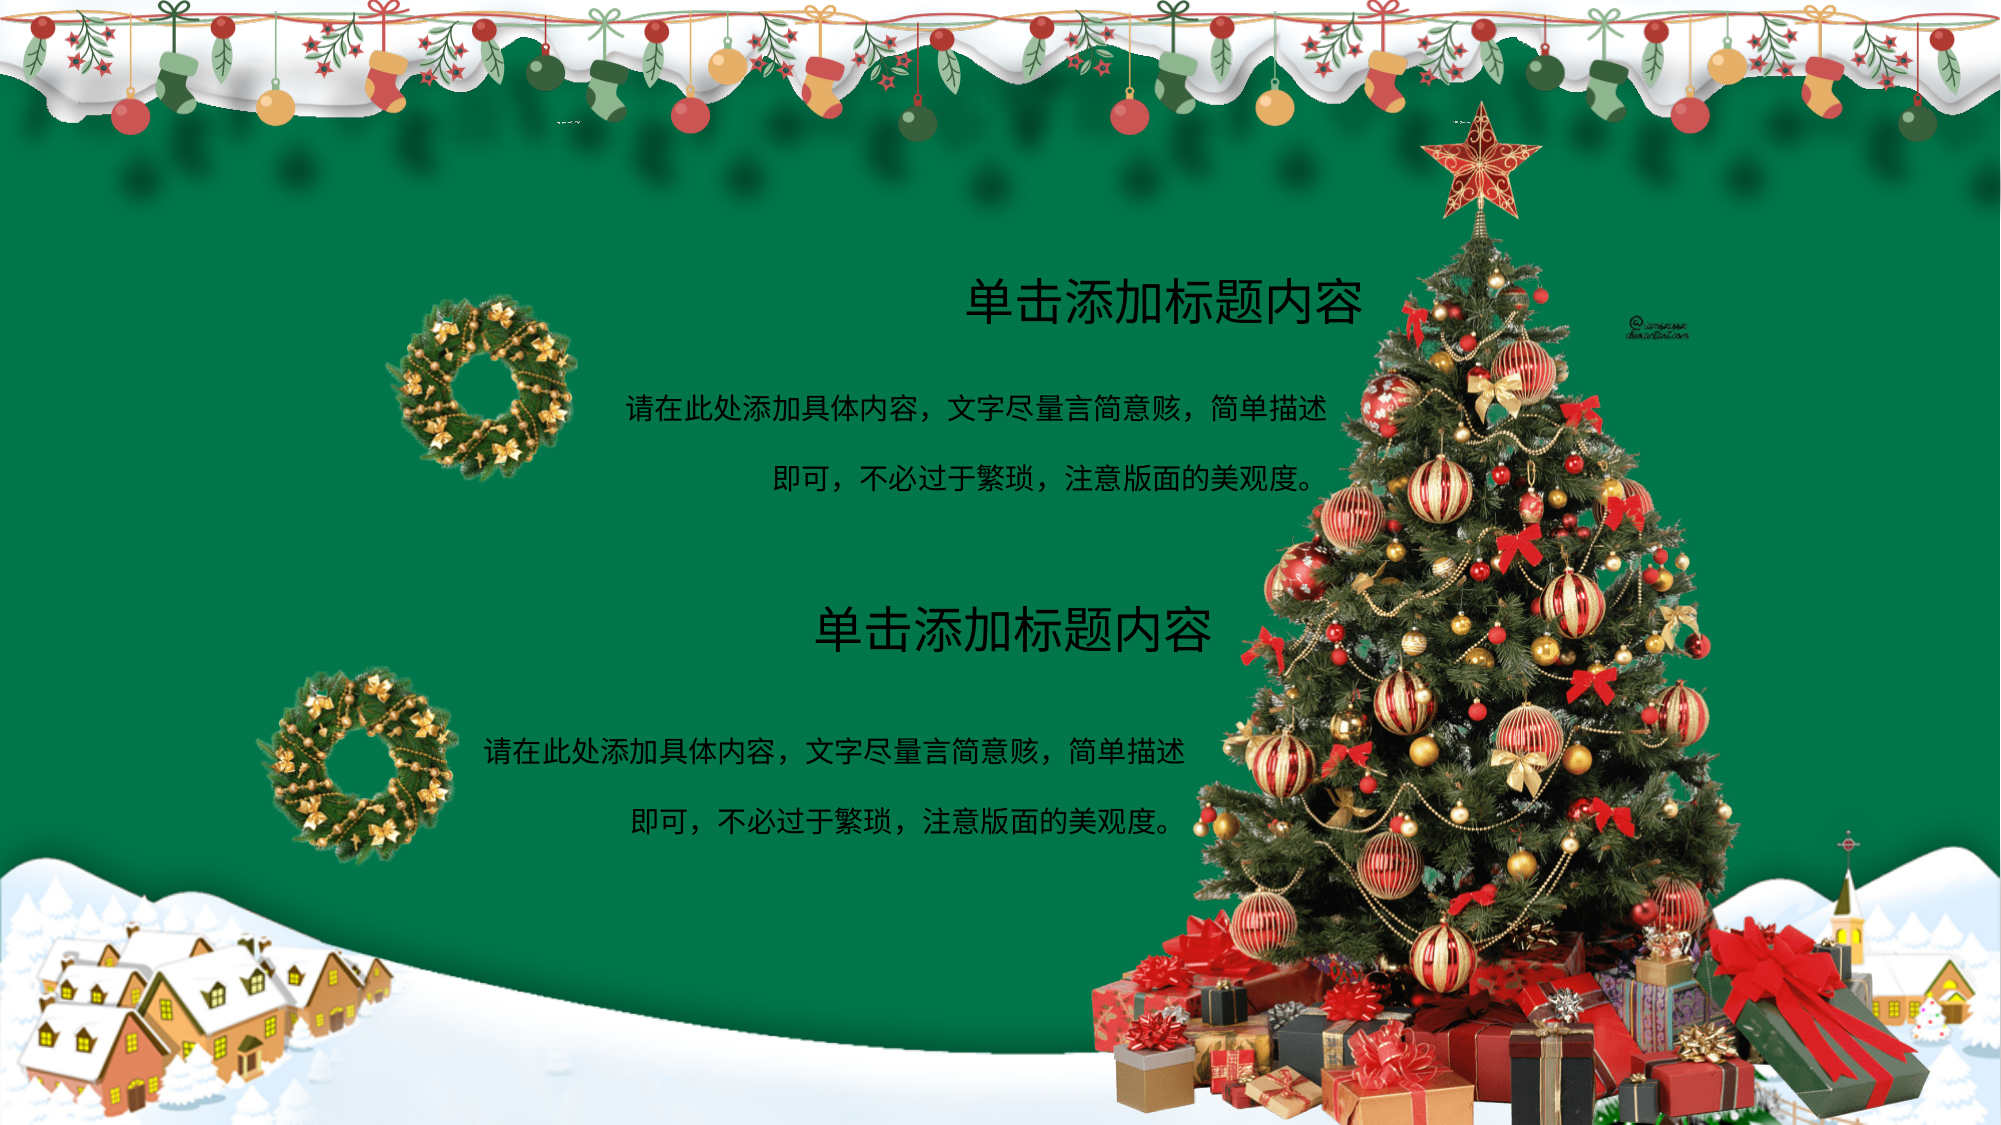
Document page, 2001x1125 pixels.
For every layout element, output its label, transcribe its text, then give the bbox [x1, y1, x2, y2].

text_box 请在此处添加具体内容，文字尽量言简意赅，简单描述即可，不必过于繁琐，注意版面的美观度。 [589, 348, 1091, 503]
text_box 单击添加标题内容 [949, 262, 1091, 338]
text_box 单击添加标题内容 [798, 590, 1091, 666]
text_box 请在此处添加具体内容，文字尽量言简意赅，简单描述即可，不必过于繁琐，注意版面的美观度。 [474, 691, 1091, 846]
picture [373, 278, 592, 497]
picture [0, 0, 2000, 1125]
